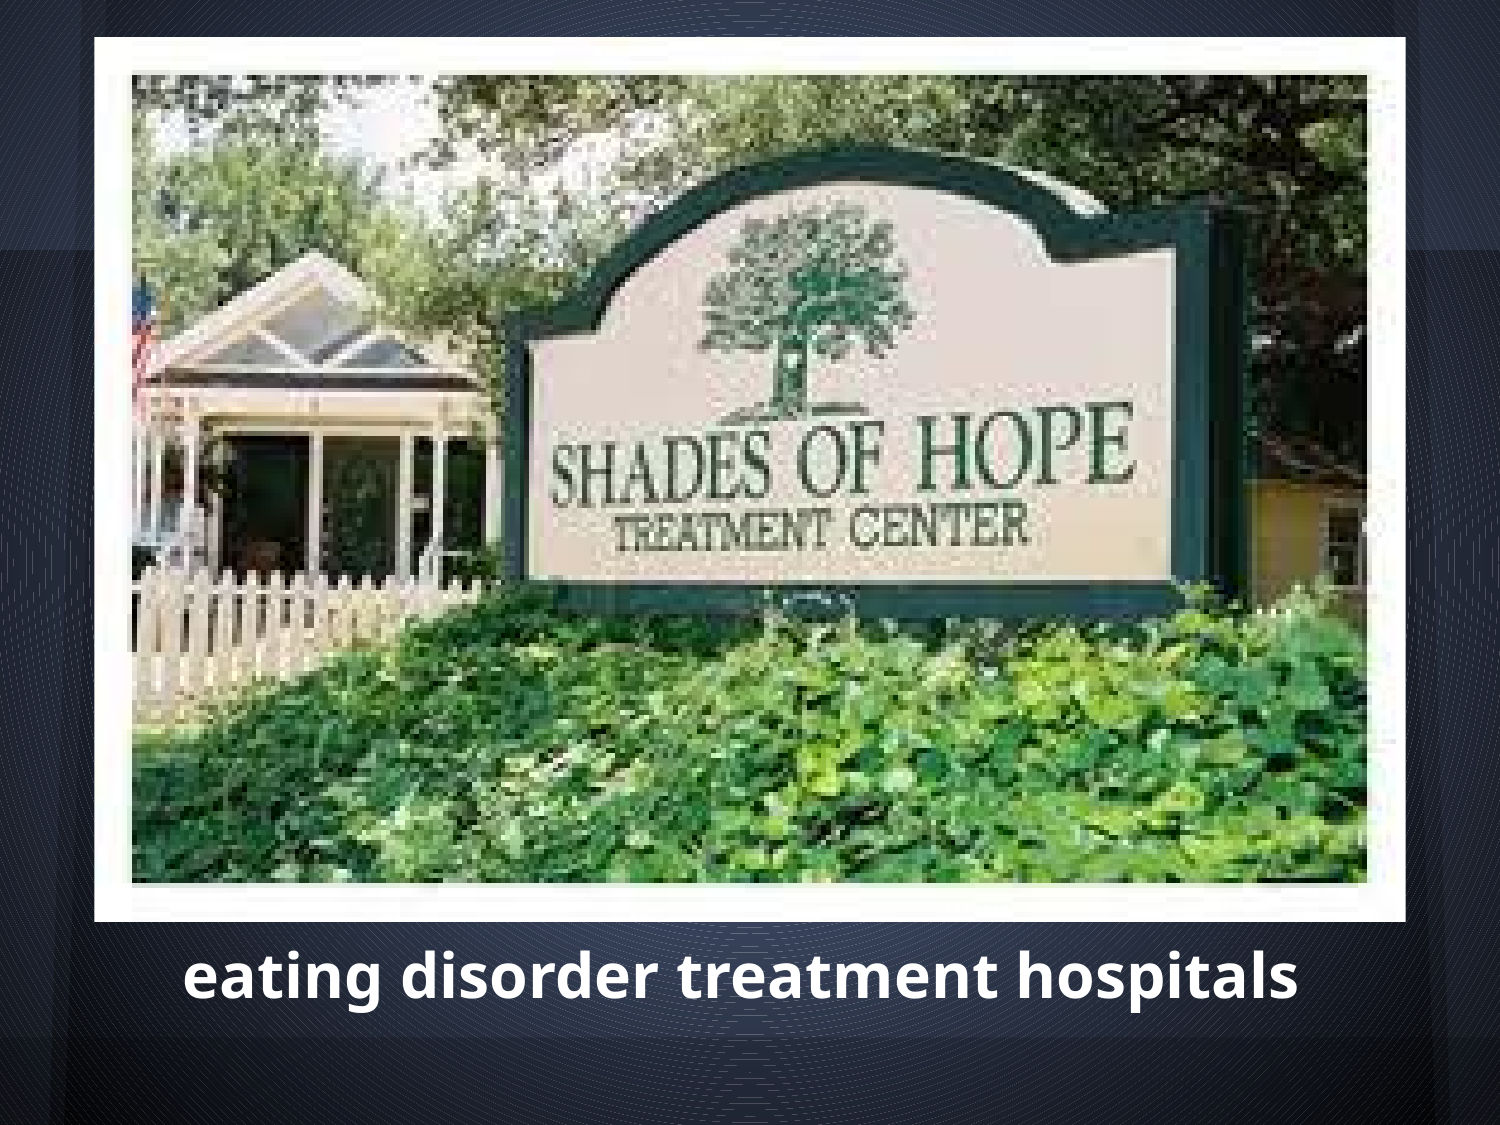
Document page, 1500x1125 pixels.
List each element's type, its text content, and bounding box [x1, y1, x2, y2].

list eating disorder treatment hospitals [75, 921, 1425, 1125]
text_box [94, 37, 1406, 922]
